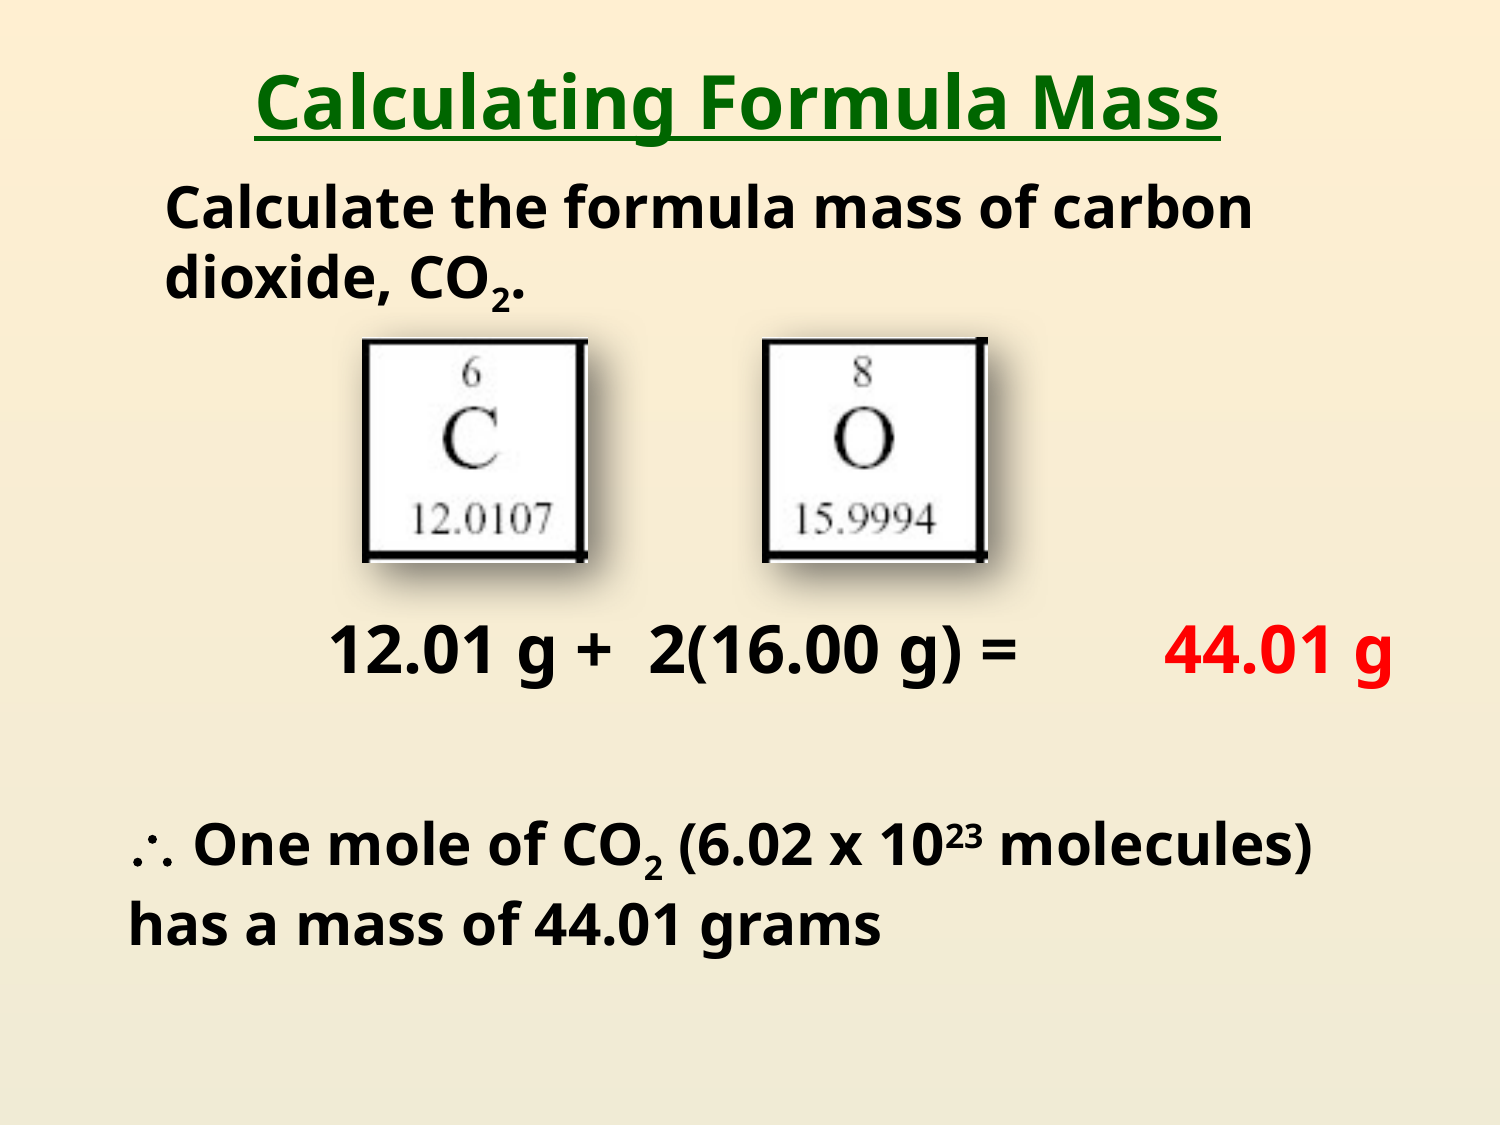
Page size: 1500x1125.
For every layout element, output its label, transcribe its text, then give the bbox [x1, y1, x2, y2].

picture [762, 337, 988, 563]
picture [362, 337, 588, 563]
text_box 44.01 g [1149, 599, 1438, 695]
text_box  One mole of CO2 (6.02 x 1023 molecules) has a mass of 44.01 grams [112, 799, 1438, 965]
text_box 12.01 g + 2(16.00 g) = [312, 599, 1149, 695]
title Calculating Formula Mass [99, 49, 1376, 151]
text_box Calculate the formula mass of carbon dioxide, CO2. [150, 162, 1478, 327]
